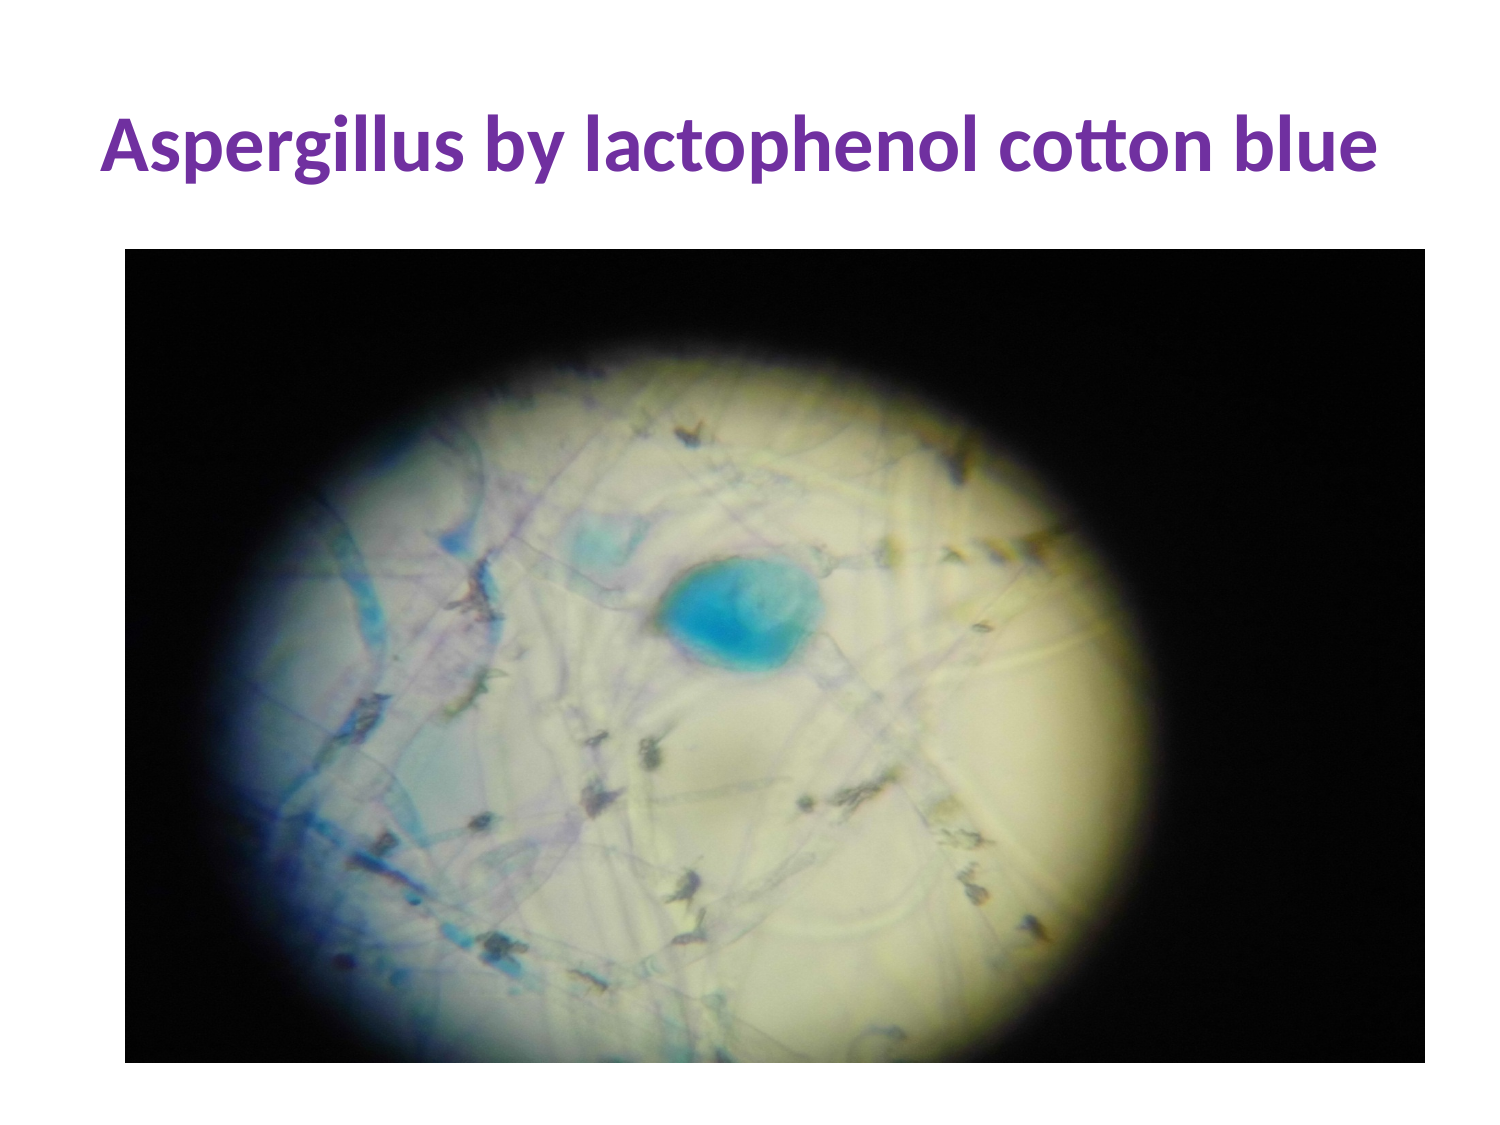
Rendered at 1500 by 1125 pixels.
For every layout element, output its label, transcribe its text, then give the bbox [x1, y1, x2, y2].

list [124, 249, 1426, 1063]
title Aspergillus by lactophenol cotton blue [75, 45, 1425, 233]
